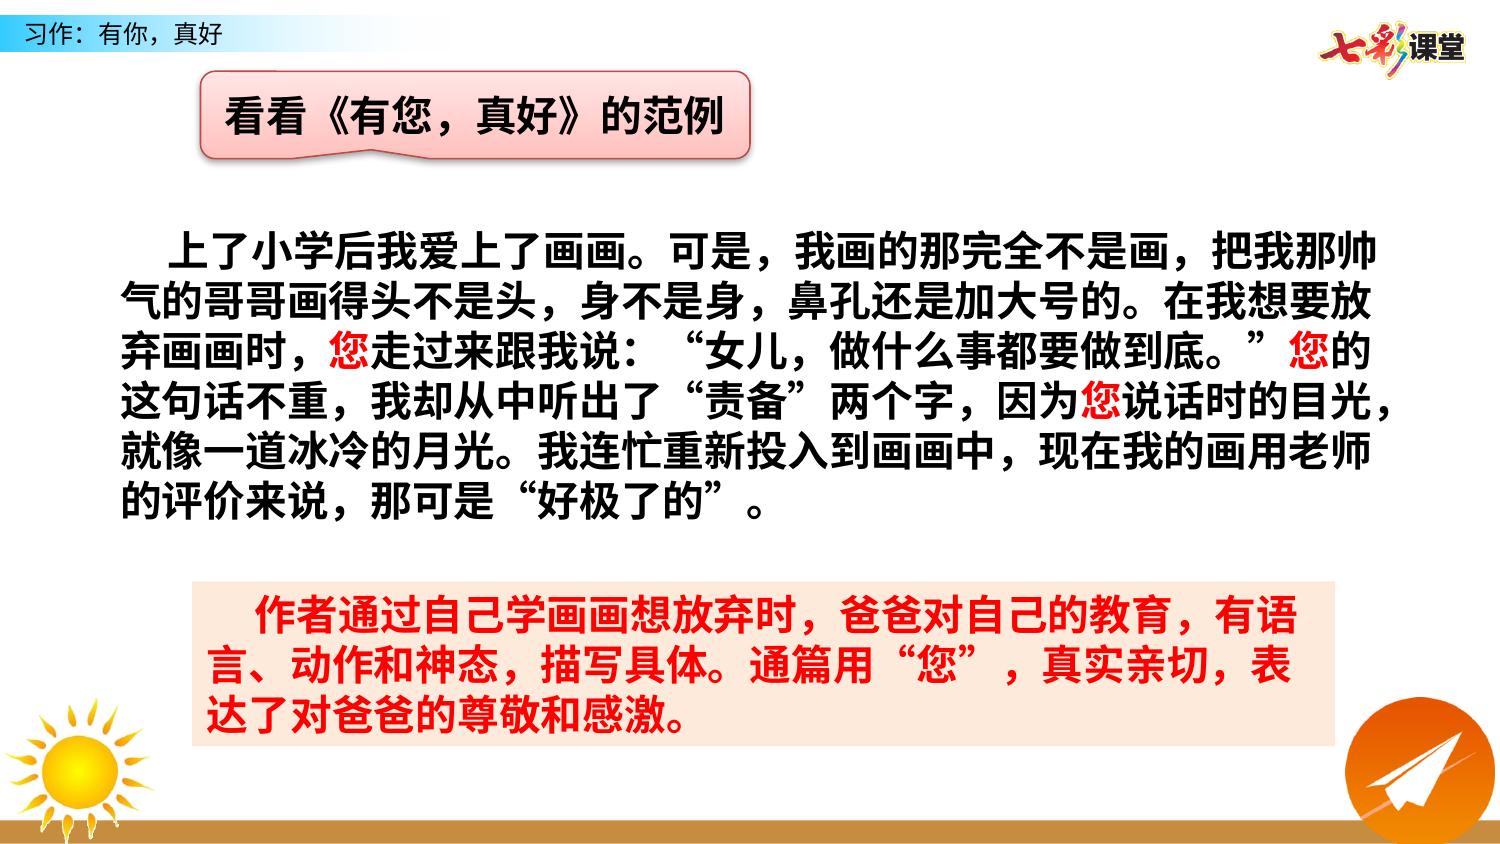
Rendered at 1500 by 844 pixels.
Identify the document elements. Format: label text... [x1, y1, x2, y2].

picture [1345, 697, 1495, 844]
text_box 看看《有您，真好》的范例 [199, 70, 751, 160]
picture [5, 697, 155, 844]
text_box 上了小学后我爱上了画画。可是，我画的那完全不是画，把我那帅气的哥哥画得头不是头，身不是身，鼻孔还是加大号的。在我想要放弃画画时，您走过来跟我说：“女儿，做什么事都要做到底。”您的这句话不重，我却从中听出了“责备”两个字，因为您说话时的目光，就像一道冰冷的月光。我连忙重新投入到画画中，现在我的画用老师的评价来说，那可是“好极了的”。 [105, 217, 1395, 533]
text_box 作者通过自己学画画想放弃时，爸爸对自己的教育，有语言、动作和神态，描写具体。通篇用“您”，真实亲切，表达了对爸爸的尊敬和感激。 [192, 581, 1336, 747]
picture [1316, 20, 1468, 80]
